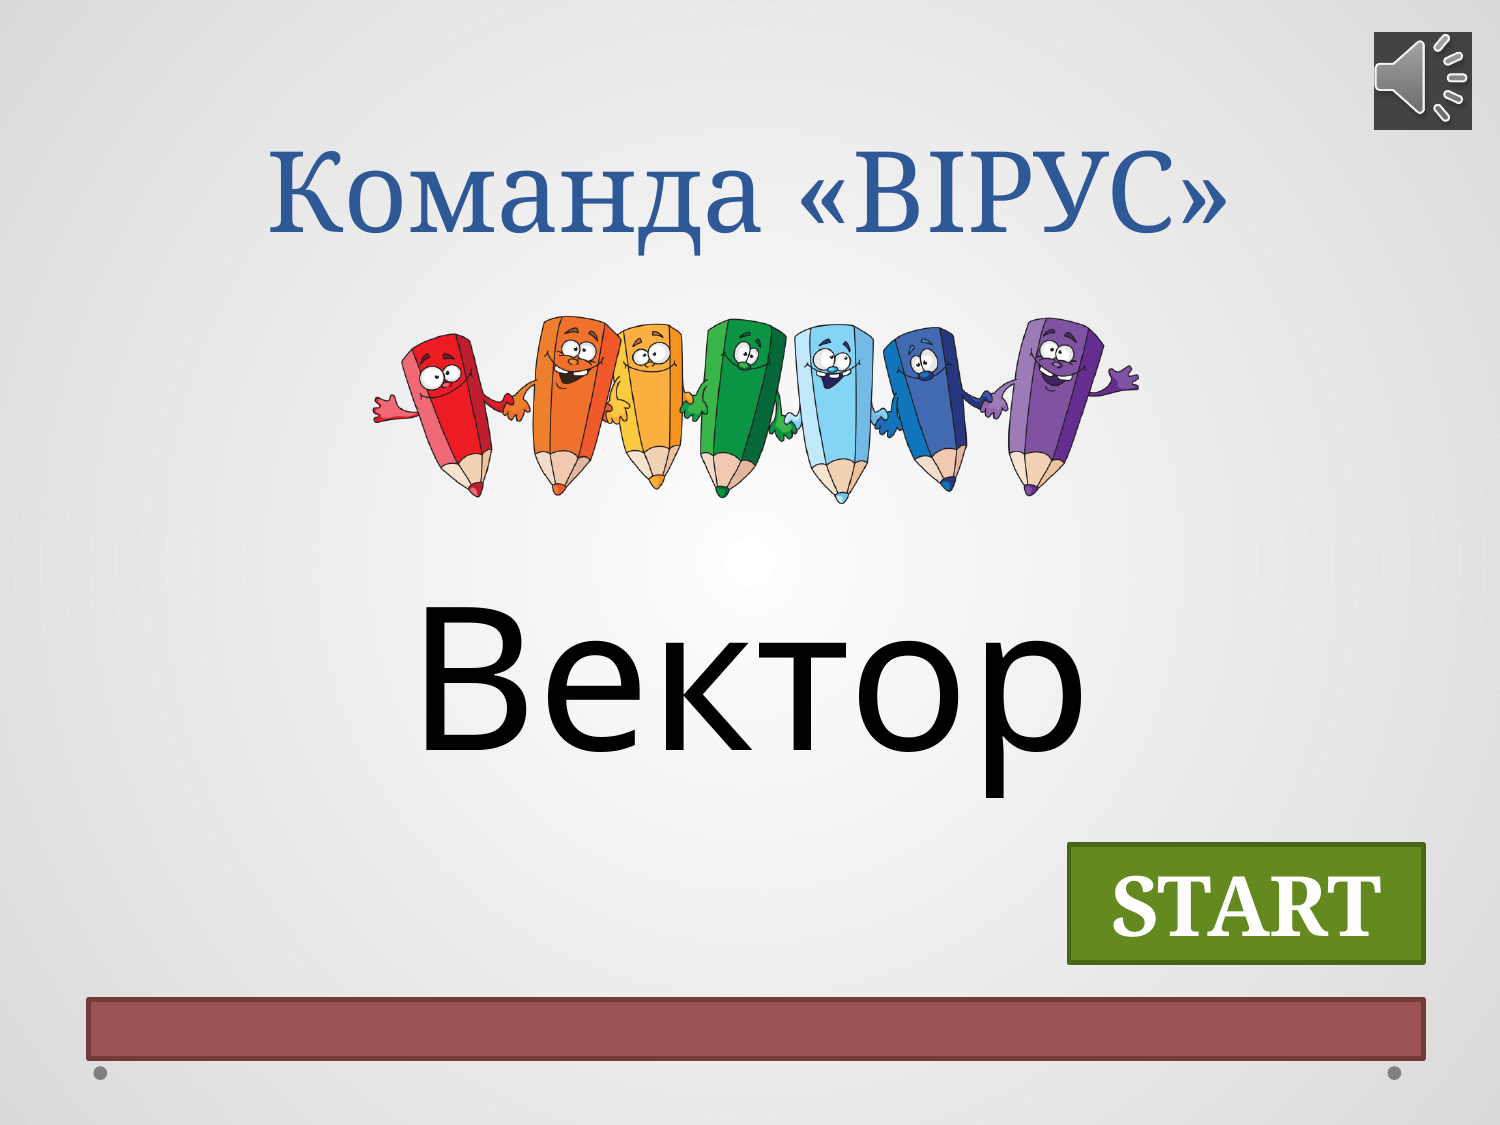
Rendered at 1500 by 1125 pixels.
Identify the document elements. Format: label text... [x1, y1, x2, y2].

picture [372, 314, 1140, 504]
title Команда «ВІРУС» [75, 0, 1425, 262]
text_box START [1067, 842, 1426, 965]
picture [1373, 30, 1474, 132]
list Вектор [75, 262, 1425, 1005]
text_box [86, 997, 1426, 1061]
